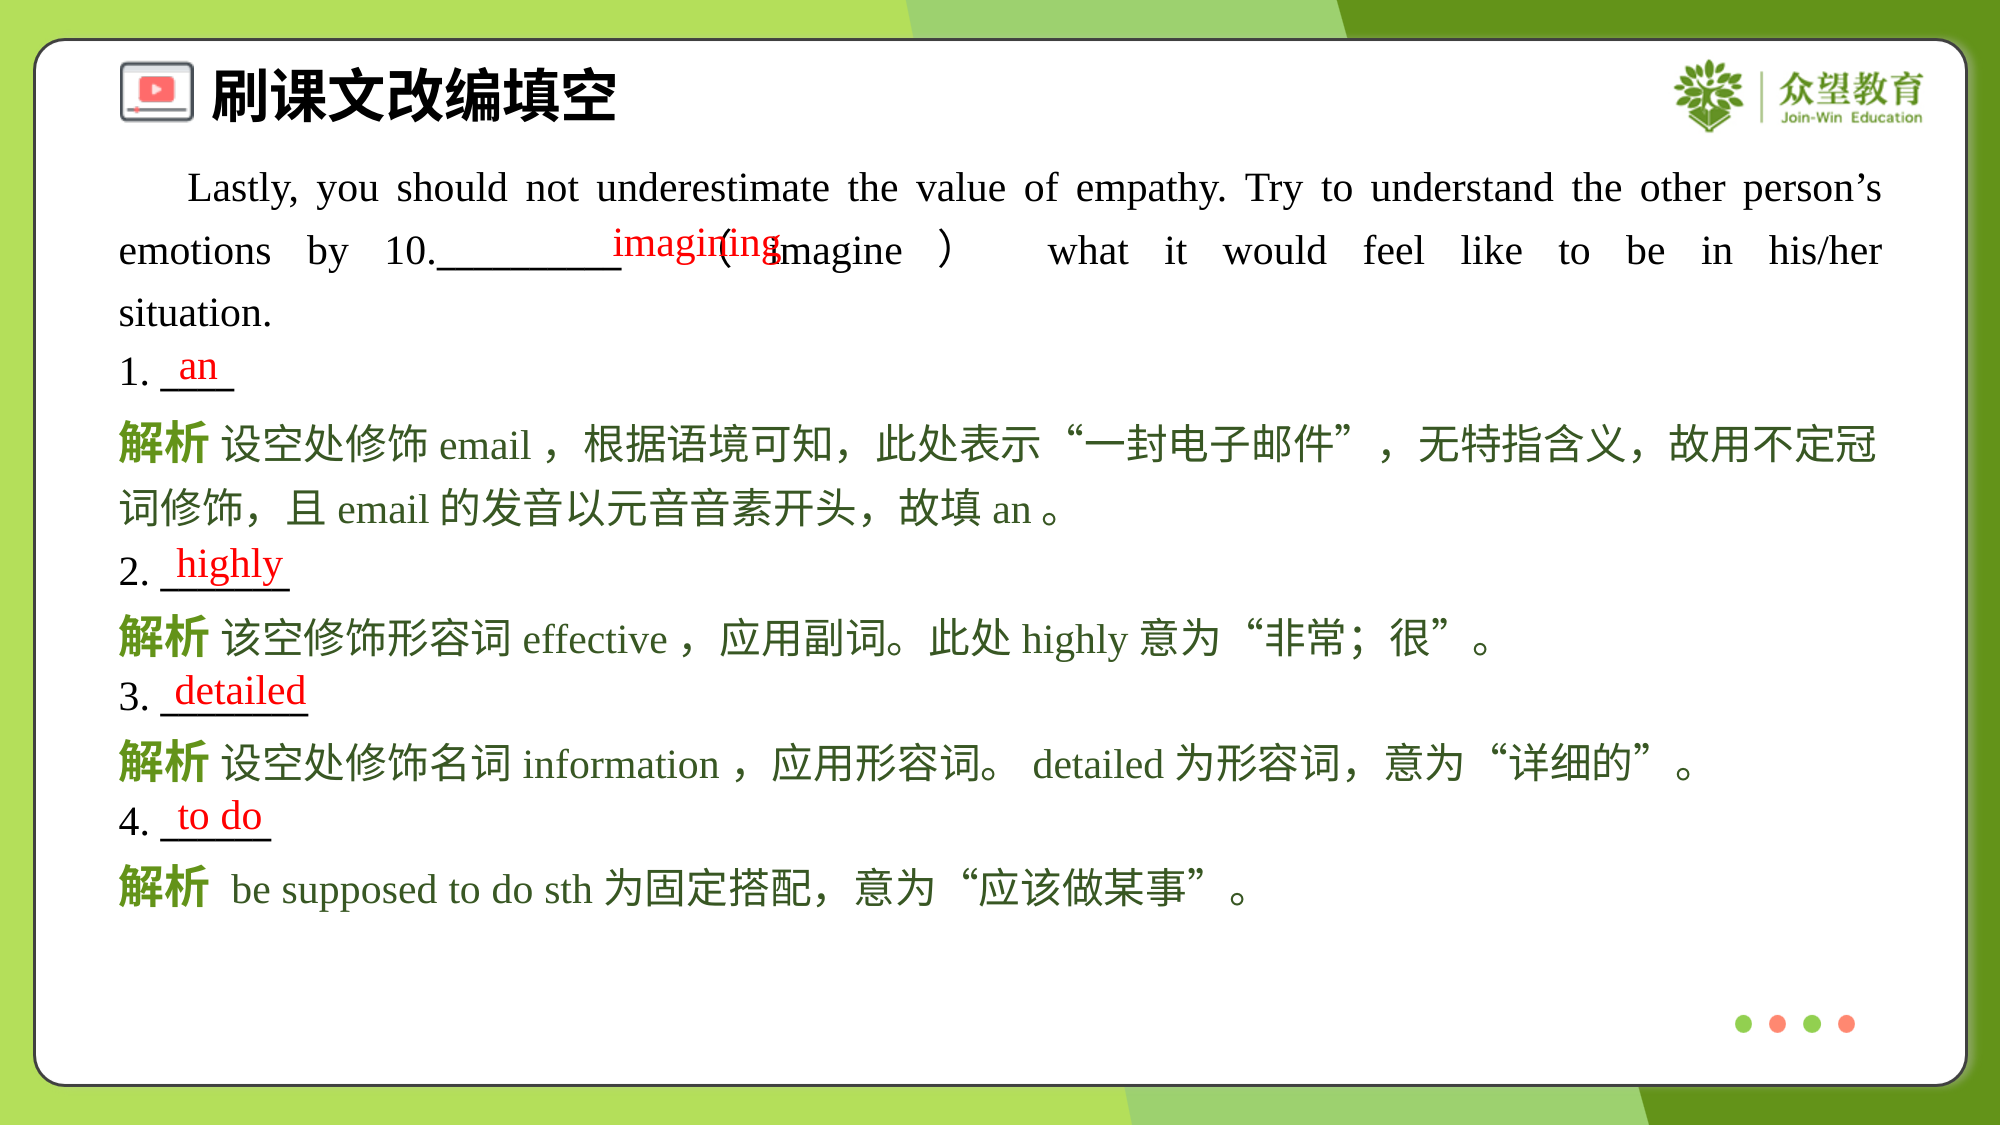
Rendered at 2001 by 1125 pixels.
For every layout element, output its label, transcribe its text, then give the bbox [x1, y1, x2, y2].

text_box 1. ____ [118, 331, 1883, 389]
text_box 解析 be supposed to do sth为固定搭配，意为“应该做某事”。 [118, 843, 1883, 906]
text_box 解析 设空处修饰email，根据语境可知，此处表示“一封电子邮件”，无特指含义，故用不定冠词修饰，且email的发音以元音音素开头，故填an。 [118, 400, 1883, 527]
text_box to do [167, 774, 273, 832]
text_box an [174, 325, 223, 383]
text_box detailed [170, 650, 311, 708]
text_box Lastly, you should not underestimate the value of empathy. Try to understand the other person’s emotions by 10.__________ （imagine） what it would feel like to be in his/her situation.#1.4 [118, 147, 1883, 330]
text_box 解析 该空修饰形容词effective，应用副词。此处highly意为“非常；很”。 [118, 593, 1883, 656]
text_box imagining [608, 201, 787, 260]
picture [0, 0, 2000, 1125]
text_box 解析 设空处修饰名词information，应用形容词。detailed为形容词，意为“详细的”。 [118, 718, 1883, 781]
text_box highly [172, 523, 288, 581]
text_box 2. _______ [118, 531, 1883, 589]
text_box 4. ______ [118, 781, 1883, 839]
text_box 3. ________ [118, 656, 1883, 714]
